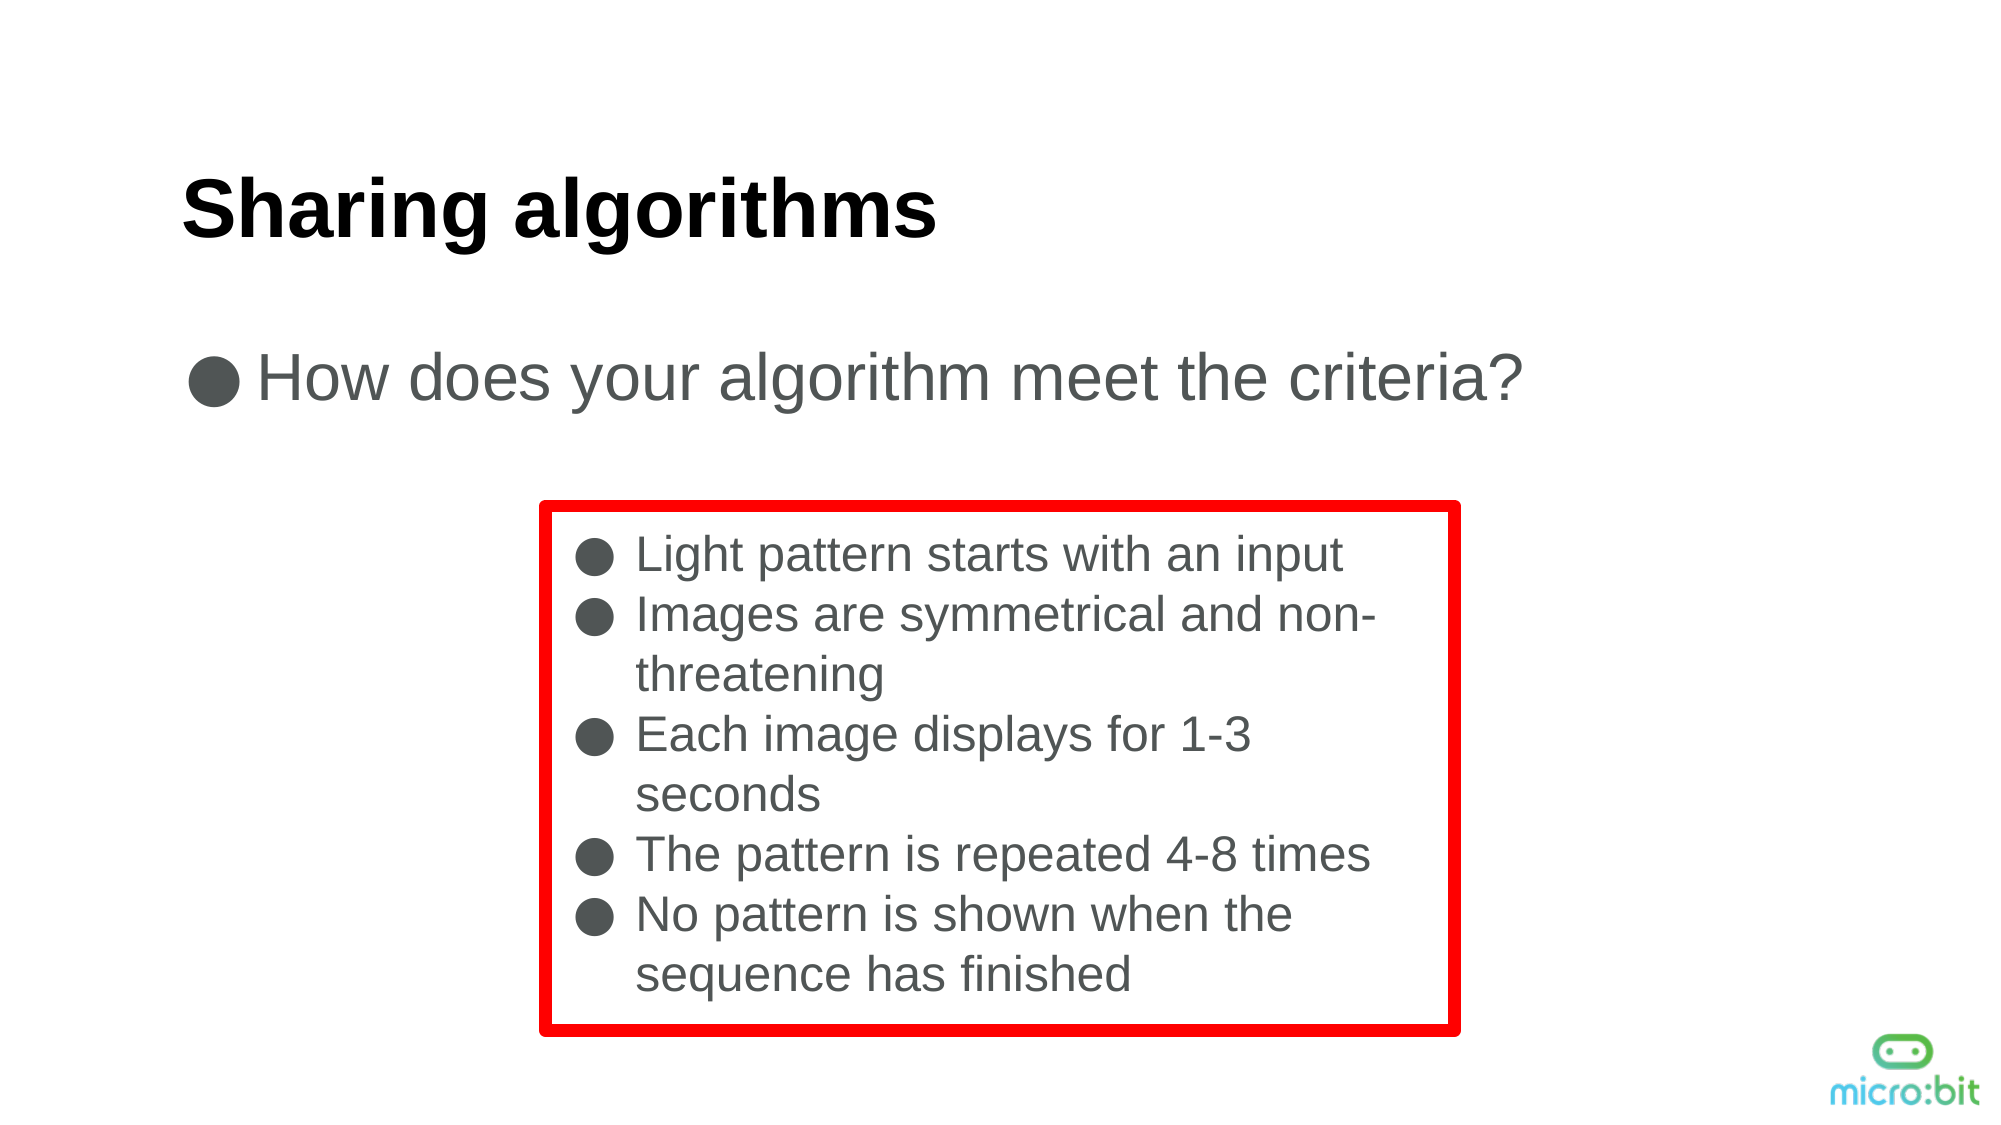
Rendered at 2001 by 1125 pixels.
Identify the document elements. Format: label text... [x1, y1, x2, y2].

text_box Light pattern starts with an input Images are symmetrical and non-threatening Each image displays for 1-3 seconds The pattern is repeated 4-8 times No pattern is shown when the sequence has finished [545, 506, 1455, 1031]
text_box Sharing algorithms How does your algorithm meet the criteria? [166, 60, 1918, 884]
picture [1830, 1029, 1980, 1106]
